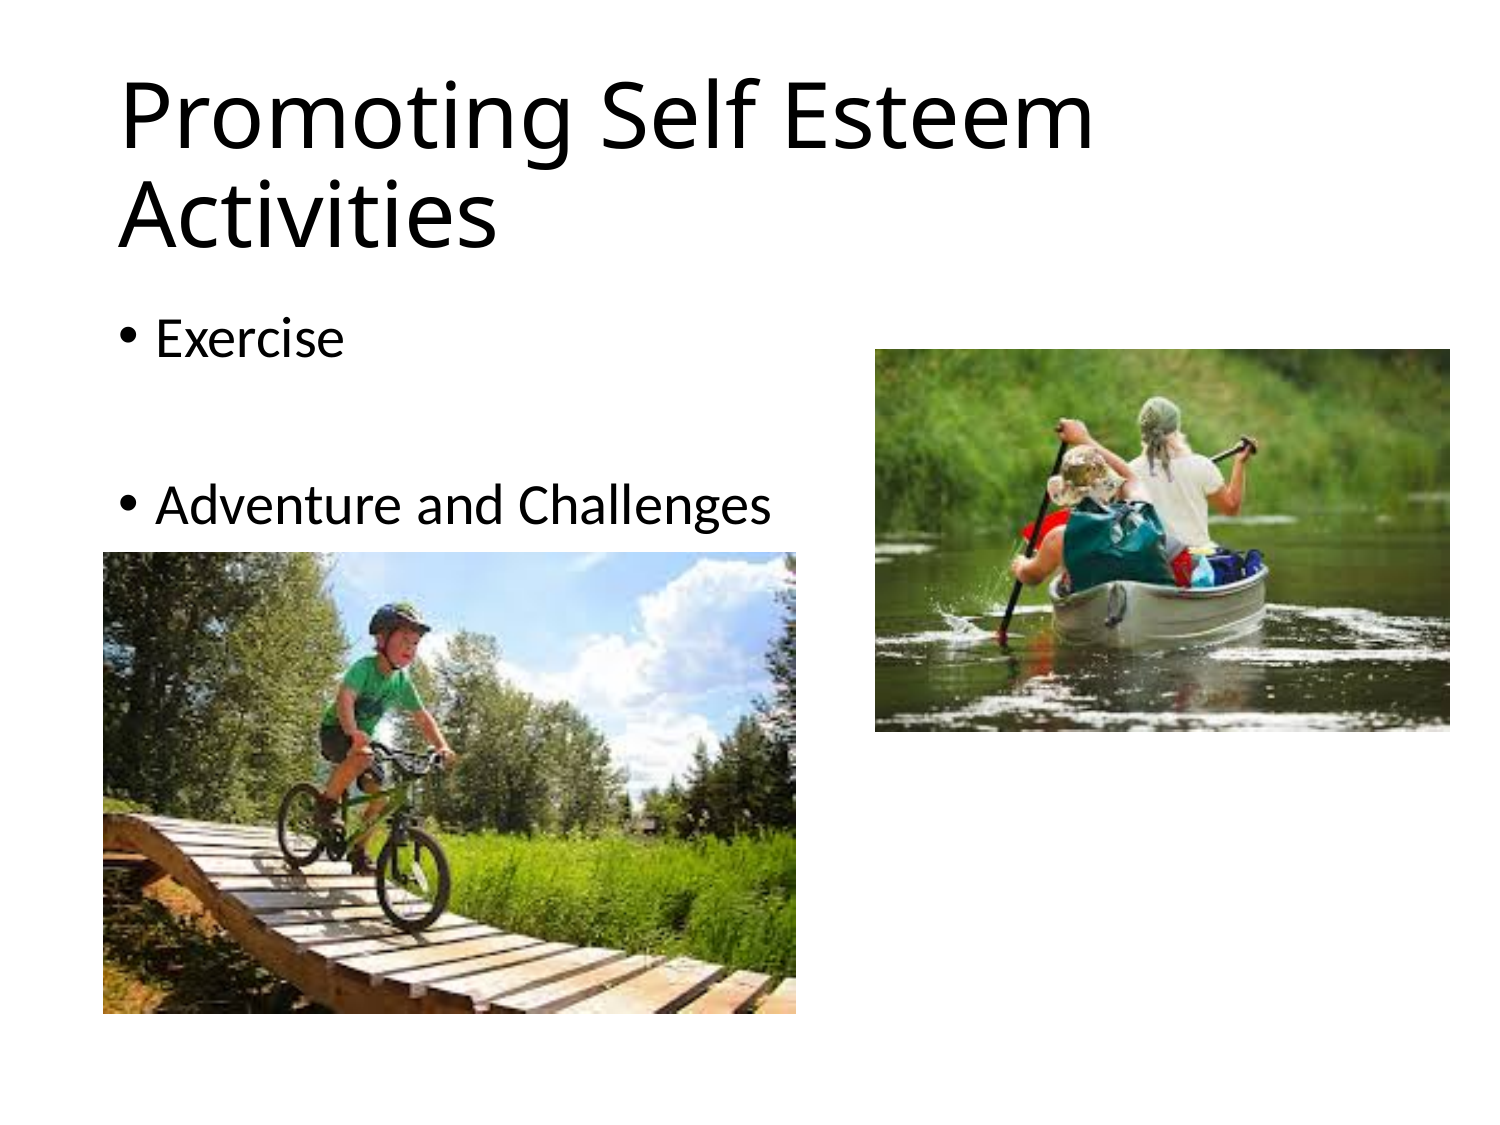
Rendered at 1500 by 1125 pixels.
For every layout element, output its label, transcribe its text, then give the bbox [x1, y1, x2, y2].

picture [103, 552, 796, 1014]
title Promoting Self Esteem Activities [103, 59, 1397, 278]
picture [874, 349, 1451, 732]
list Exercise Adventure and Challenges [103, 299, 1397, 1014]
